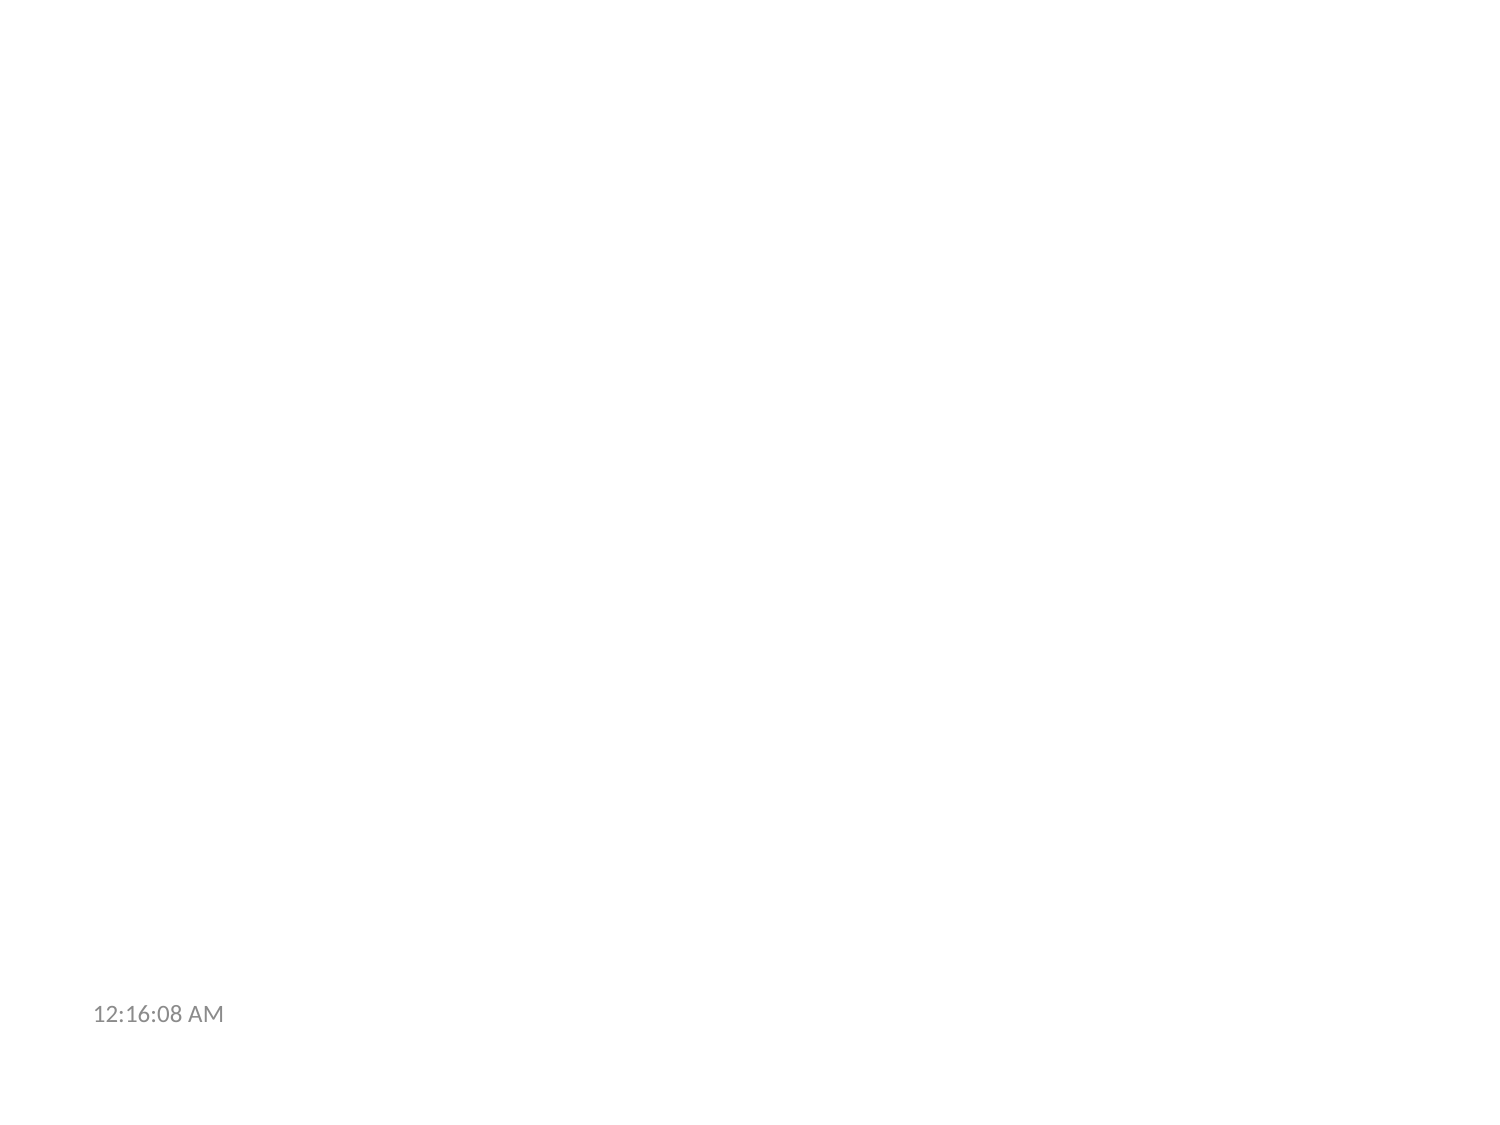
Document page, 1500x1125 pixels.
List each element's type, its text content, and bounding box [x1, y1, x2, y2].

text_box 3:35:09 PM [77, 982, 428, 1043]
